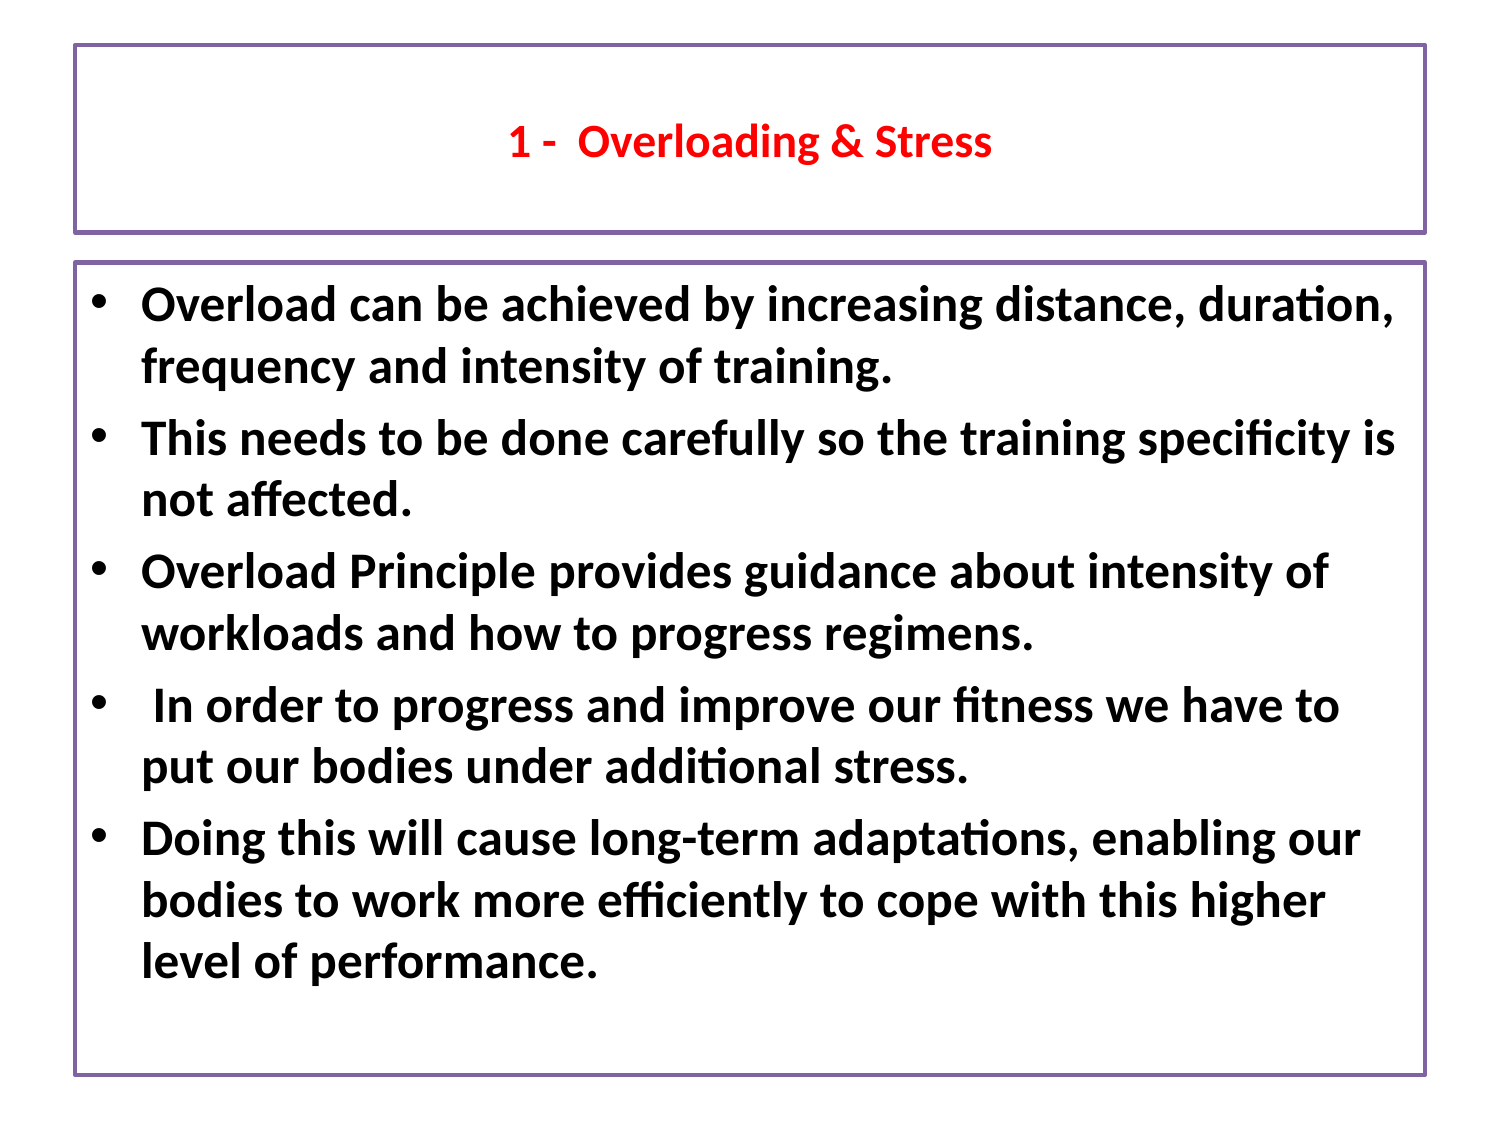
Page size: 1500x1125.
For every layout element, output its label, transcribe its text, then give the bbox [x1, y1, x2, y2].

title 1 - Overloading & Stress [73, 43, 1427, 235]
list Overload can be achieved by increasing distance, duration, frequency and intensity of training. This needs to be done carefully so the training specificity is not affected. Overload Principle provides guidance about intensity of workloads and how to progress regimens. In order to progress and improve our fitness we have to put our bodies under additional stress. Doing this will cause long-term adaptations, enabling our bodies to work more efficiently to cope with this higher level of performance. [73, 260, 1427, 1077]
